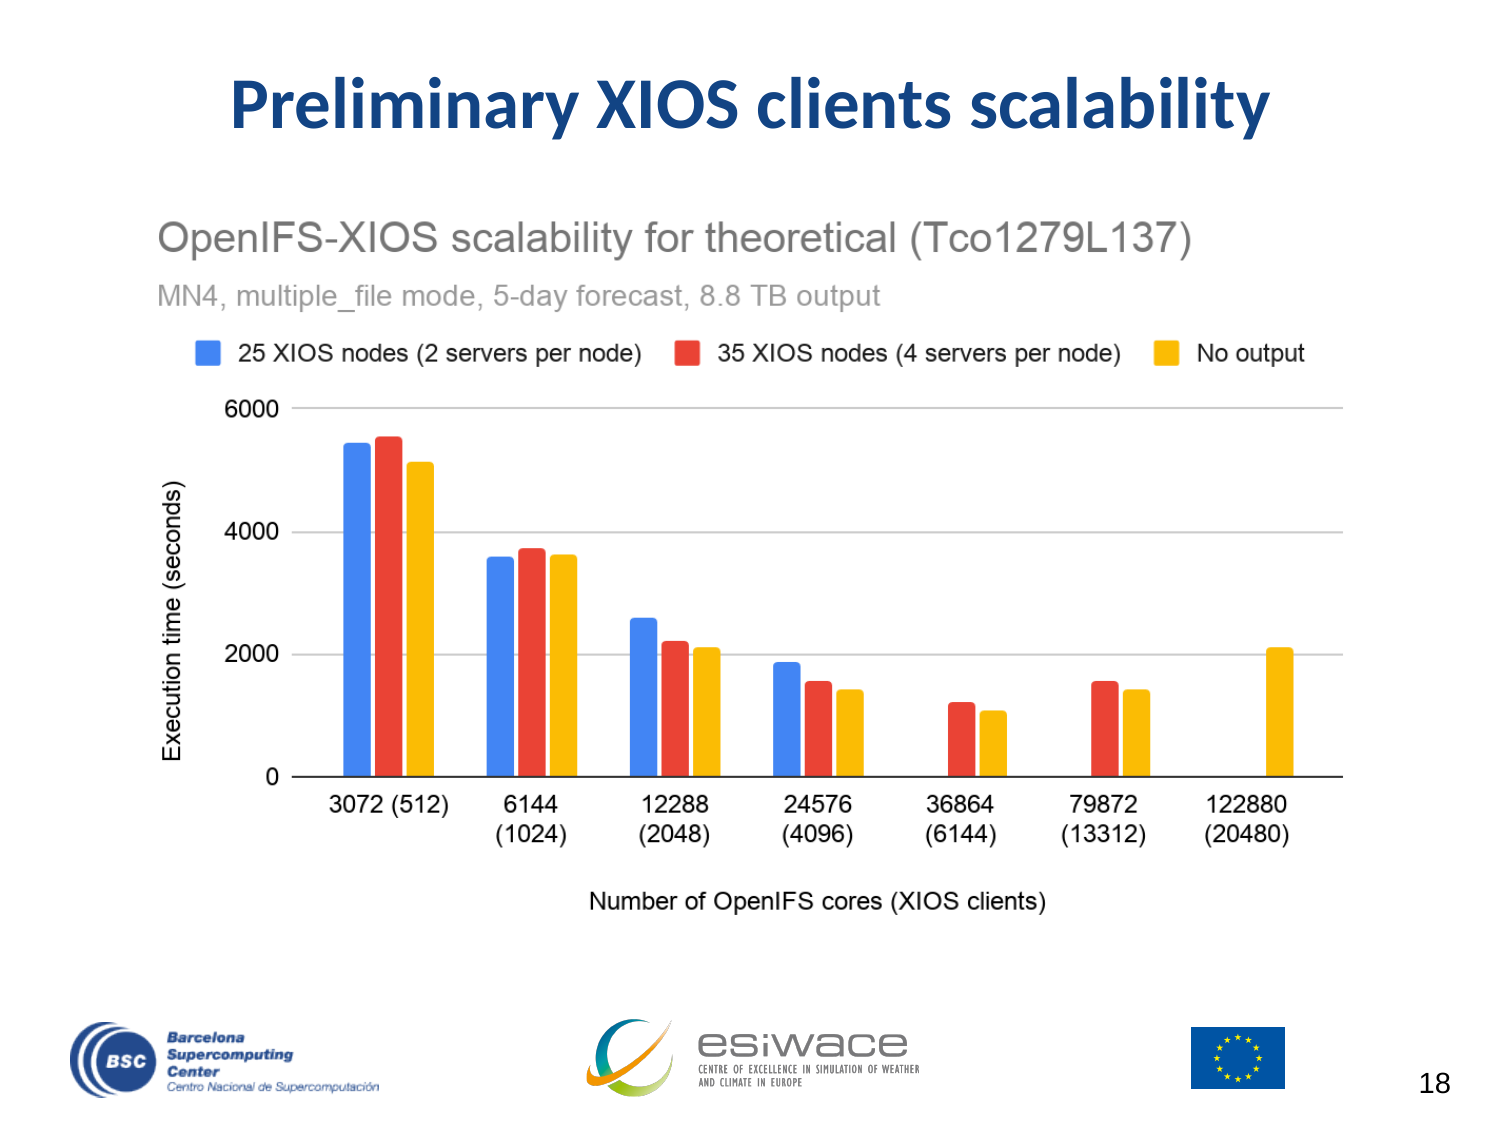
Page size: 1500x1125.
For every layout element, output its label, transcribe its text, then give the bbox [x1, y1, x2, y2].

picture [70, 1022, 379, 1098]
picture [1190, 1027, 1285, 1090]
picture [580, 1017, 920, 1099]
slide_number ‹#› [1403, 1038, 1494, 1125]
picture [118, 172, 1382, 955]
title Preliminary XIOS clients scalability [76, 35, 1427, 174]
